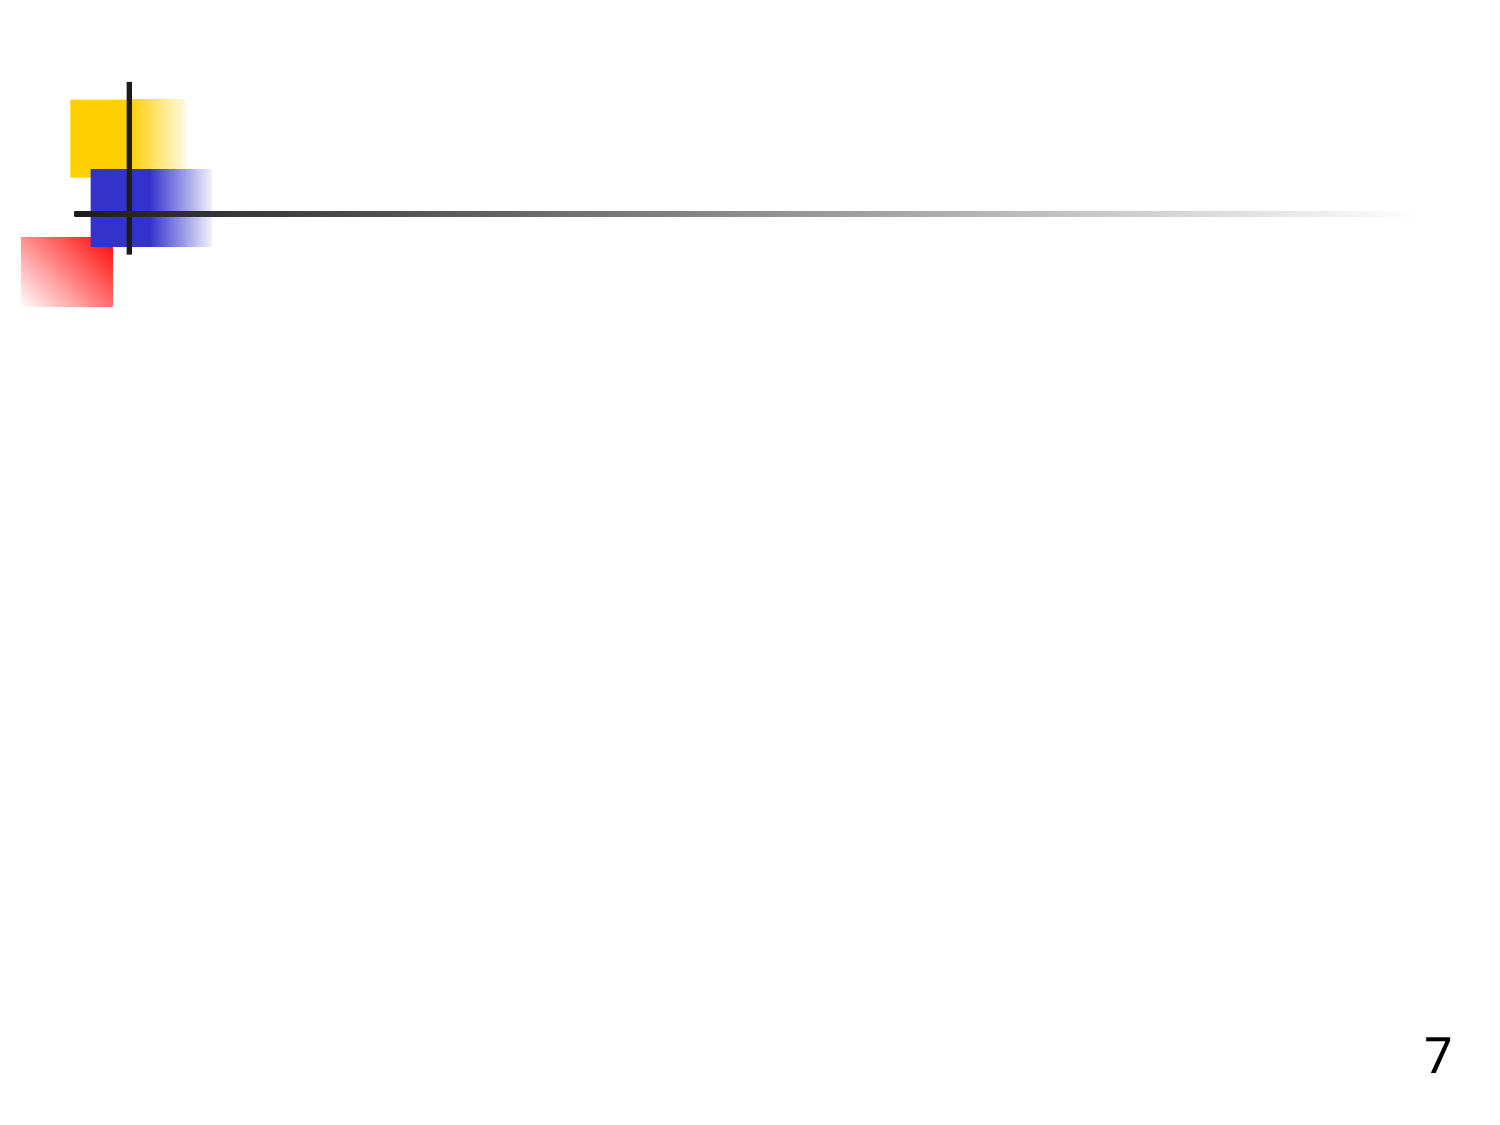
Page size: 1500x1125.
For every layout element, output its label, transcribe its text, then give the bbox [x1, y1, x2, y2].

slide_number 7 [1154, 1023, 1468, 1100]
